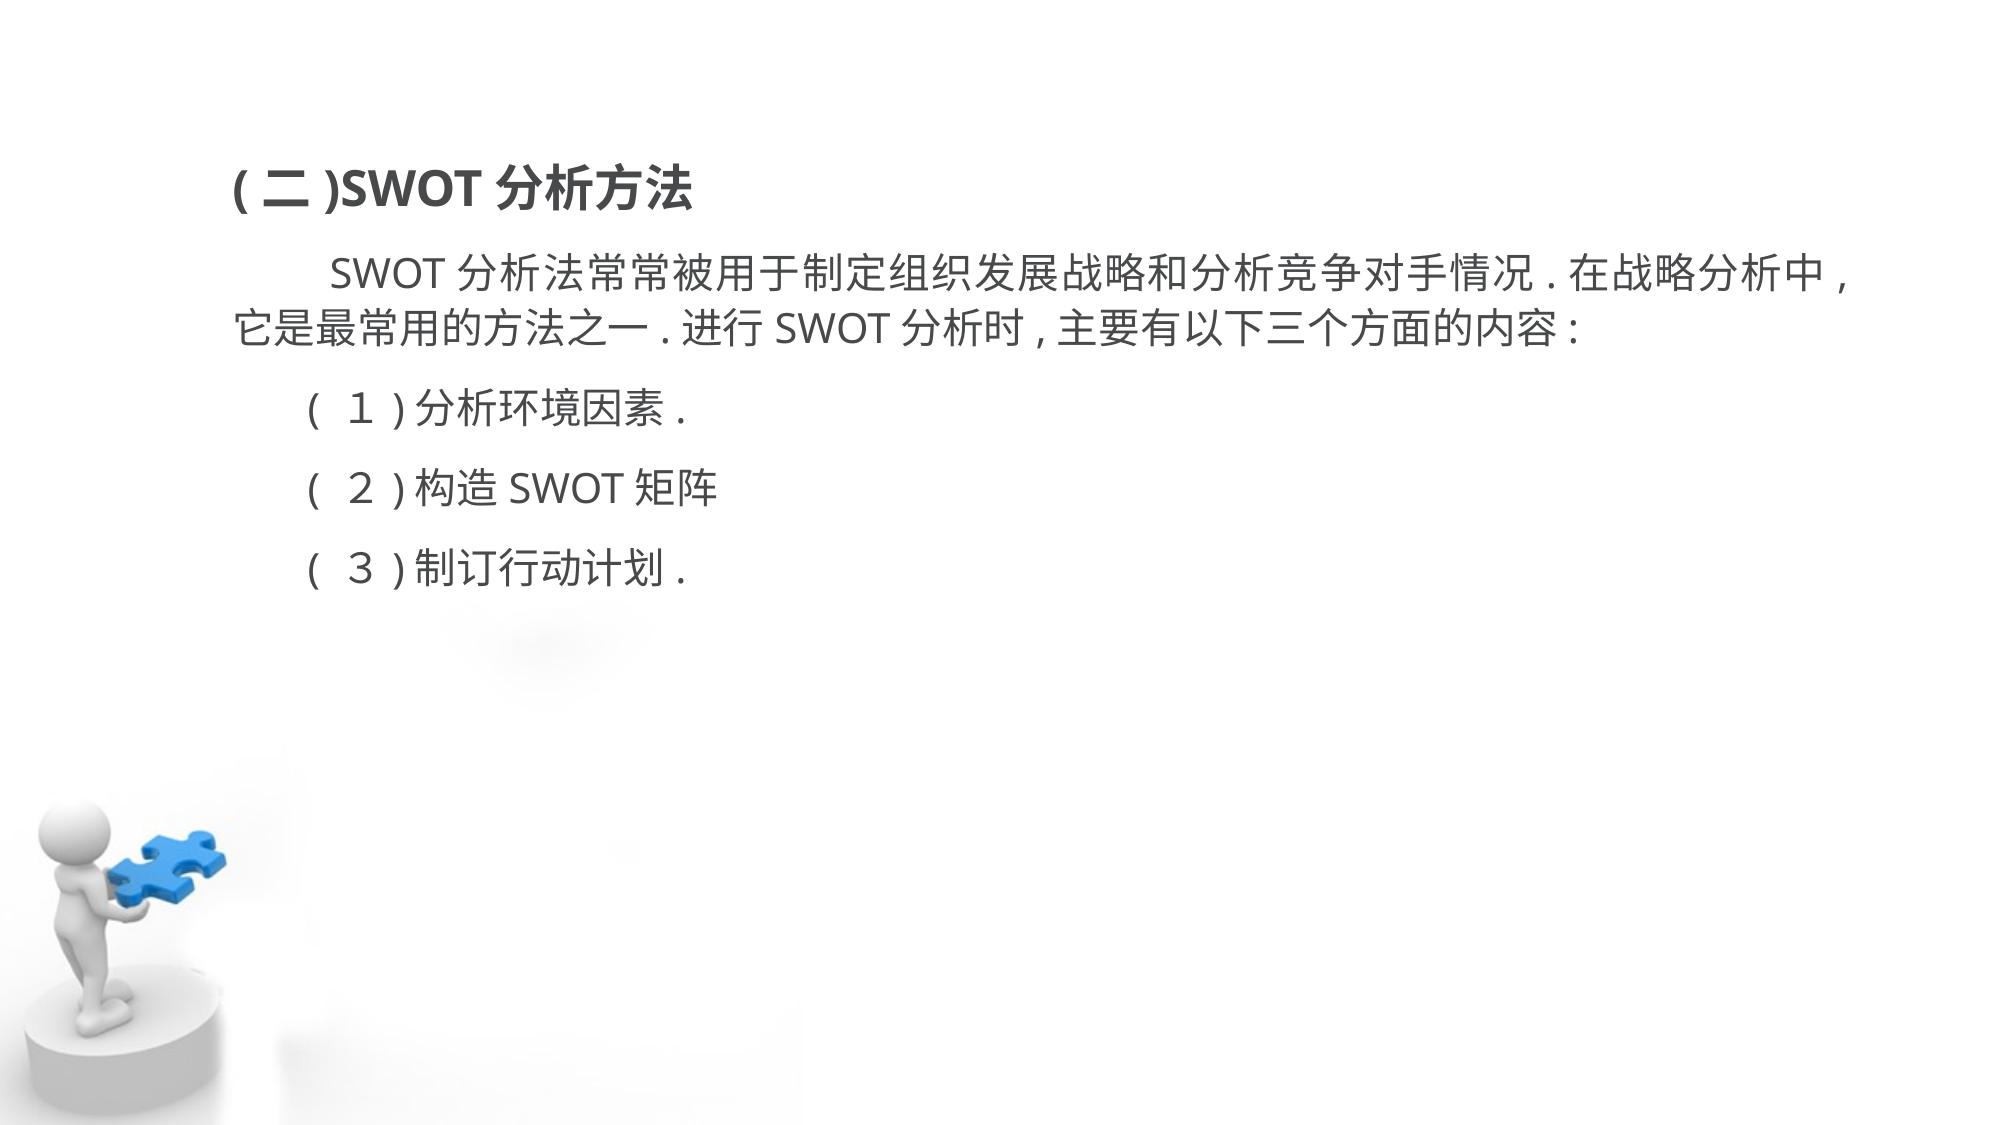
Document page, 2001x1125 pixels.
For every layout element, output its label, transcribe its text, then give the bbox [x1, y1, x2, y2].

picture [0, 383, 1296, 1125]
list (二)SWOT分析方法 SWOT分析法常常被用于制定组织发展战略和分析竞争对手情况.在战略分析中, 它是最常用的方法之一.进行SWOT分析时,主要有以下三个方面的内容: ( １)分析环境因素. ( ２)构造SWOT矩阵 ( ３)制订行动计划. [217, 142, 1864, 1014]
